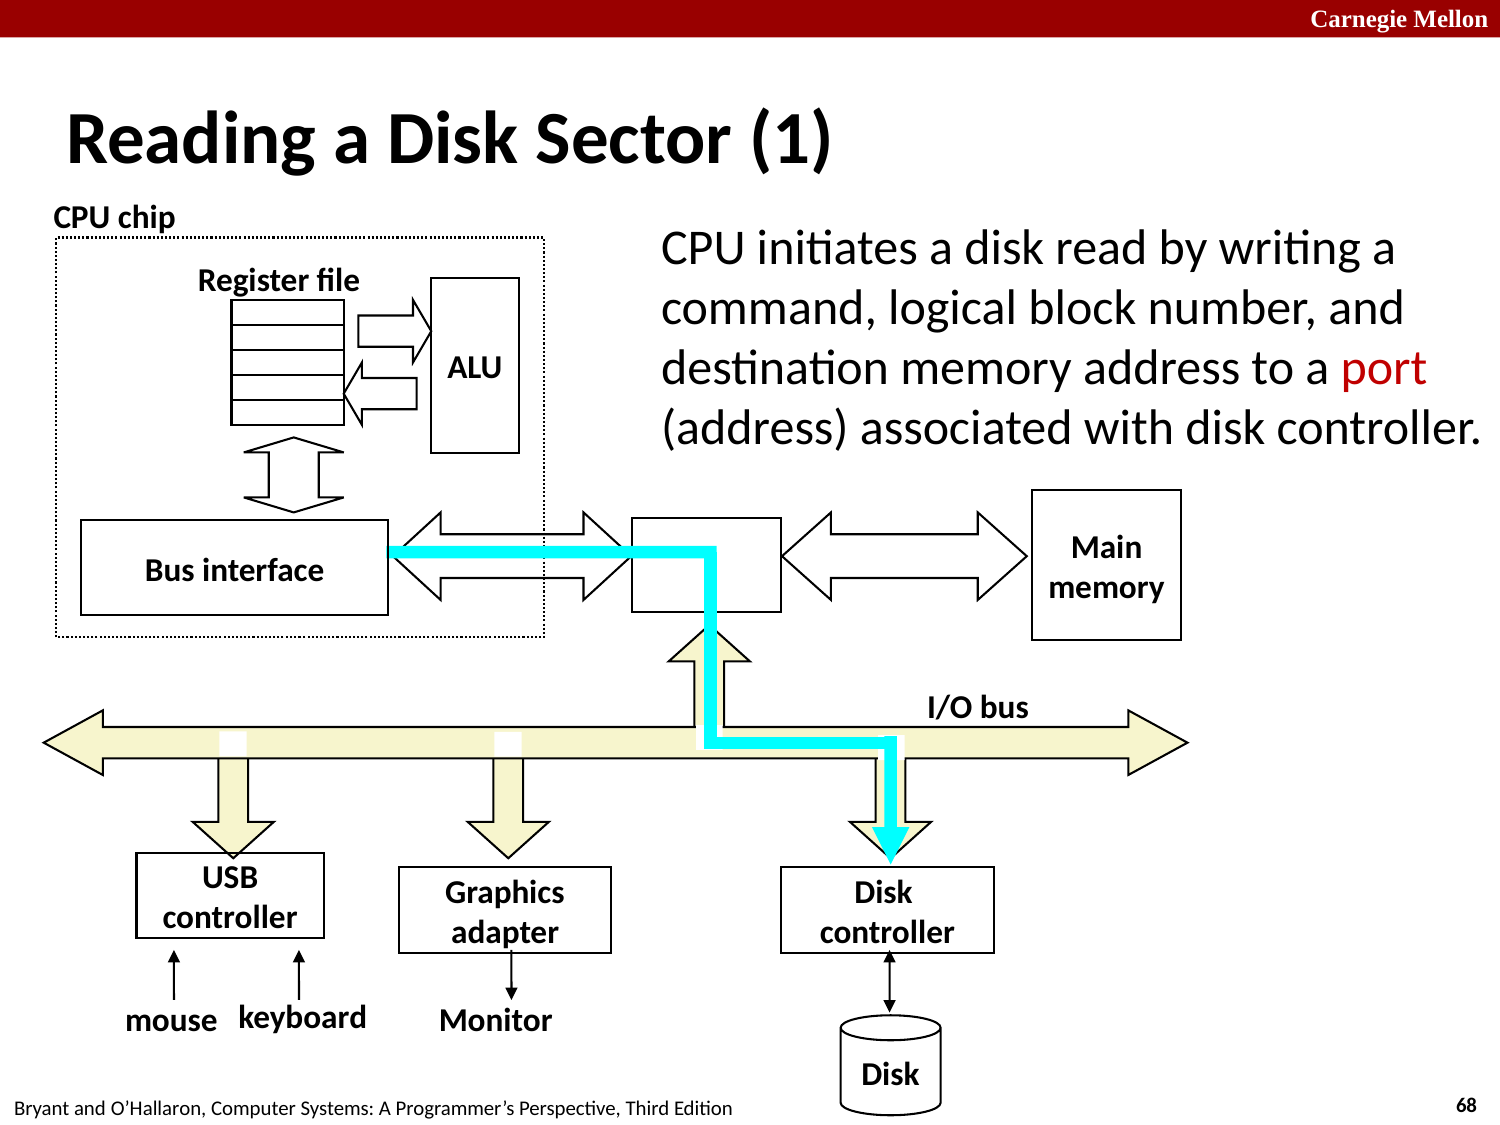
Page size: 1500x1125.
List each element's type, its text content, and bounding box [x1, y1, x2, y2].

text_box CPU chip [46, 187, 184, 243]
text_box [292, 949, 306, 987]
text_box [43, 710, 878, 775]
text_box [136, 849, 325, 942]
slide_number 68 [1448, 1084, 1488, 1123]
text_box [840, 1015, 941, 1116]
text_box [398, 864, 612, 956]
text_box [711, 626, 750, 726]
text_box [56, 237, 544, 638]
text_box [467, 759, 549, 859]
text_box [782, 512, 1027, 600]
text_box [883, 956, 896, 1013]
text_box [192, 759, 274, 849]
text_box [780, 864, 994, 956]
text_box [884, 736, 897, 864]
text_box [544, 512, 627, 552]
text_box [891, 759, 932, 853]
text_box [167, 949, 181, 990]
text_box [1031, 489, 1182, 641]
text_box I/O bus [919, 677, 1037, 732]
text_box keyboard [230, 987, 375, 1043]
text_box CPU initiates a disk read by writing a command, logical block number, and destination memory address to a port (address) associated with disk controller. [653, 207, 1500, 462]
text_box Monitor [431, 990, 561, 1046]
title Reading a Disk Sector (1) [58, 70, 1305, 197]
text_box [632, 517, 782, 613]
text_box [505, 956, 518, 990]
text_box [80, 520, 389, 616]
text_box [878, 735, 905, 761]
text_box [219, 731, 247, 757]
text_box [430, 277, 519, 453]
text_box mouse [117, 990, 226, 1046]
text_box [849, 759, 890, 853]
text_box [696, 725, 723, 750]
text_box [544, 553, 632, 600]
text_box [723, 710, 1188, 775]
text_box [668, 624, 710, 726]
text_box [494, 731, 522, 757]
